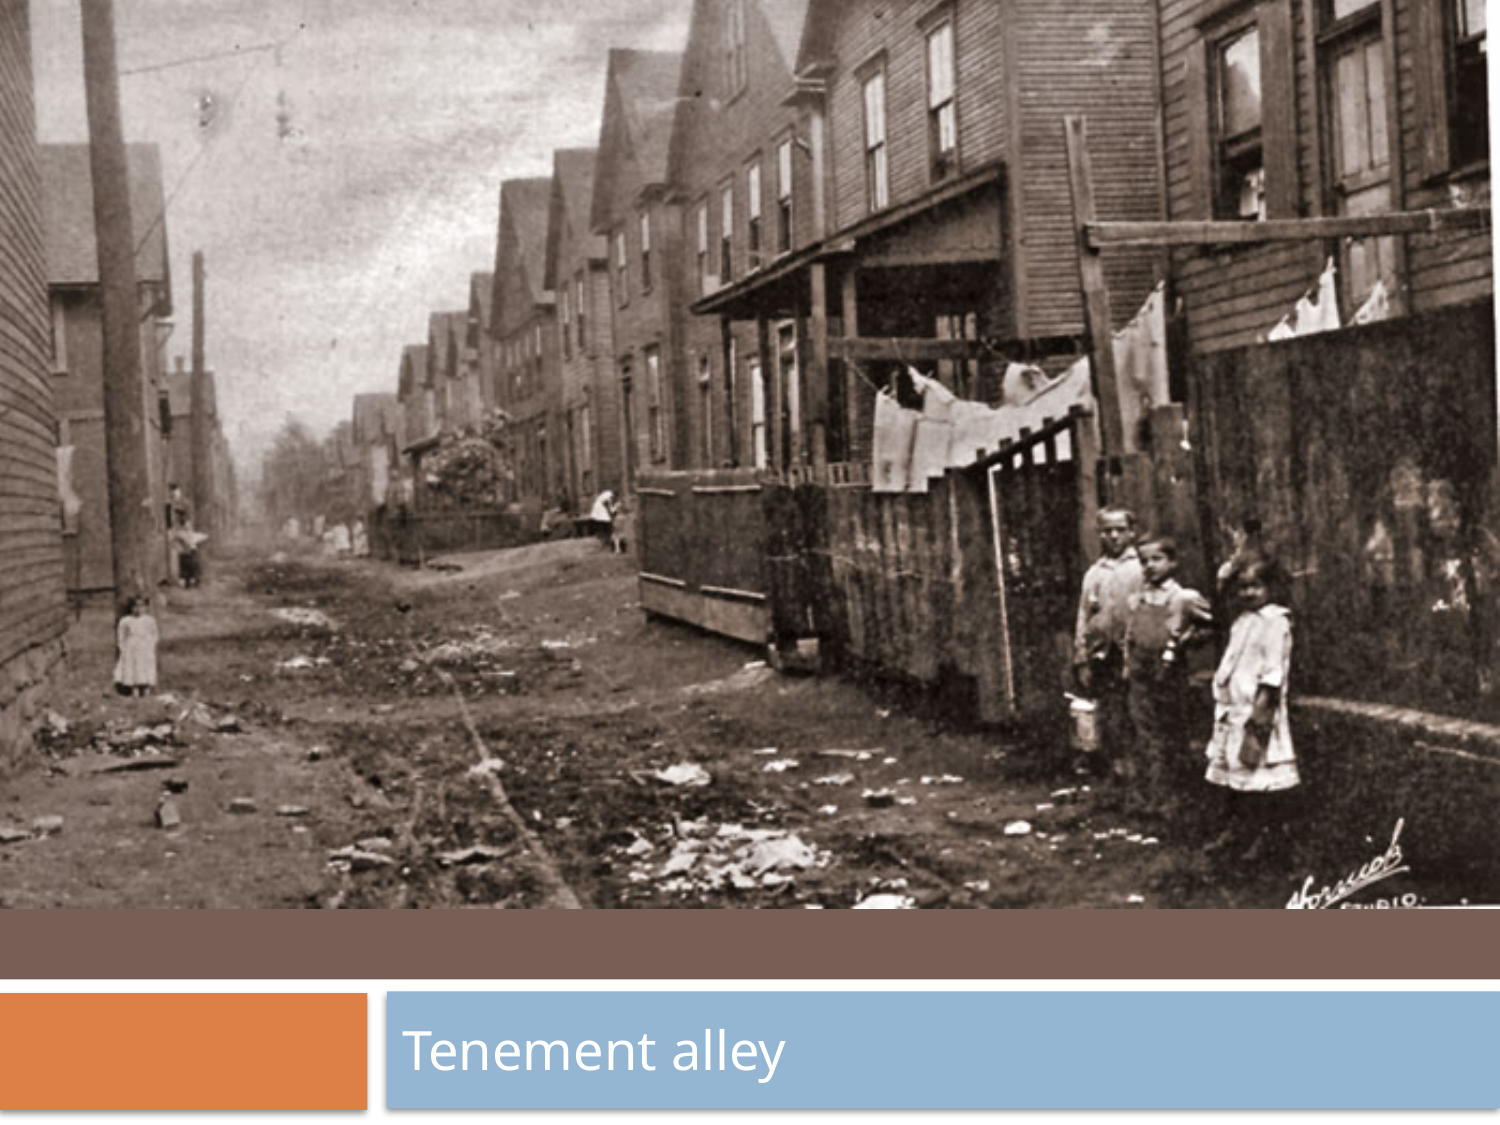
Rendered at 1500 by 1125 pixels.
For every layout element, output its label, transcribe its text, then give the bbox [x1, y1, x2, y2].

subtitle Tenement alley [387, 992, 1488, 1105]
picture [0, 0, 1500, 909]
